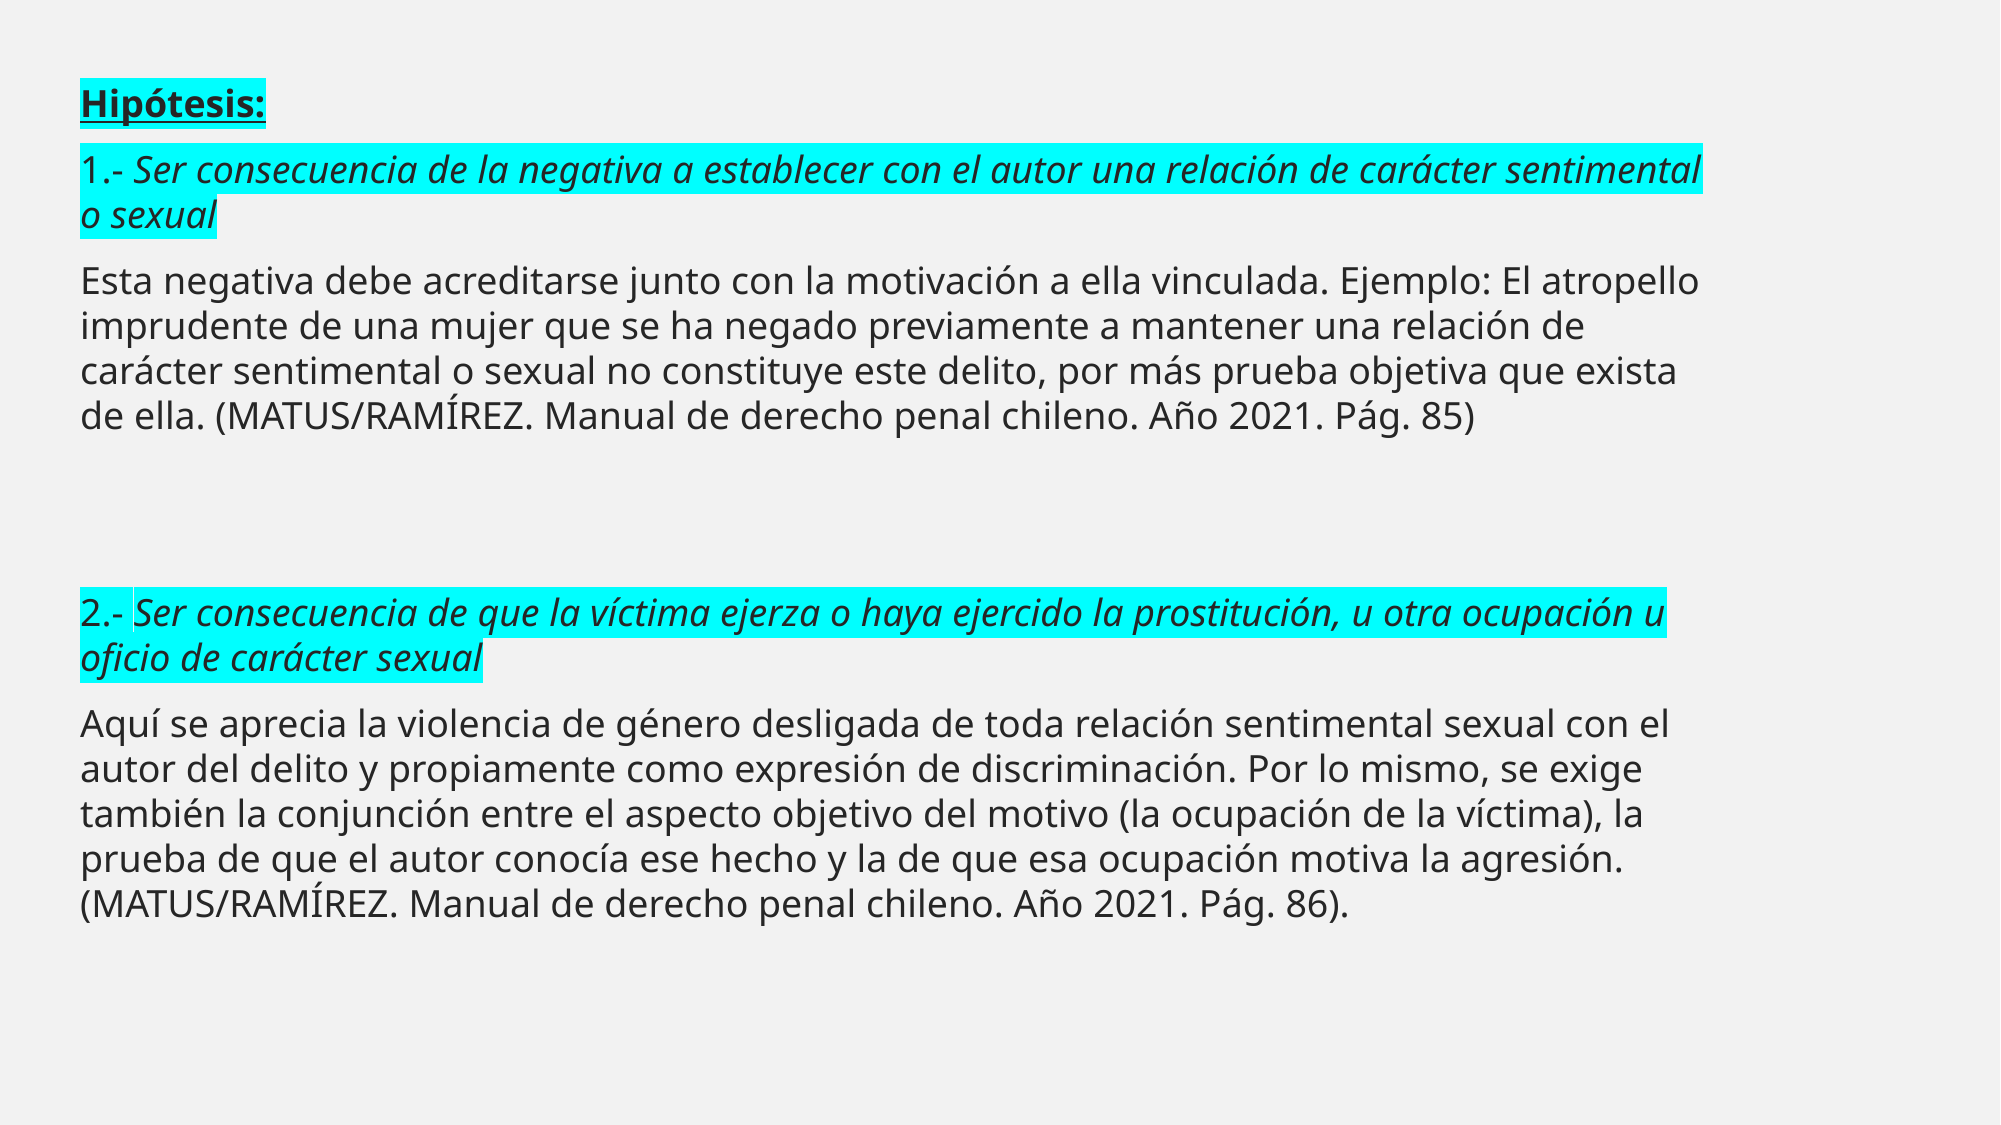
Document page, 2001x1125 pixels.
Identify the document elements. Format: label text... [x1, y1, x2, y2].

list Hipótesis: 1.- Ser consecuencia de la negativa a establecer con el autor una relación de carácter sentimental o sexual Esta negativa debe acreditarse junto con la motivación a ella vinculada. Ejemplo: El atropello imprudente de una mujer que se ha negado previamente a mantener una relación de carácter sentimental o sexual no constituye este delito, por más prueba objetiva que exista de ella. (MATUS/RAMÍREZ. Manual de derecho penal chileno. Año 2021. Pág. 85) 2.- Ser consecuencia de que la víctima ejerza o haya ejercido la prostitución, u otra ocupación u oficio de carácter sexual Aquí se aprecia la violencia de género desligada de toda relación sentimental sexual con el autor del delito y propiamente como expresión de discriminación. Por lo mismo, se exige también la conjunción entre el aspecto objetivo del motivo (la ocupación de la víctima), la prueba de que el autor conocía ese hecho y la de que esa ocupación motiva la agresión. (MATUS/RAMÍREZ. Manual de derecho penal chileno. Año 2021. Pág. 86). [65, 72, 1742, 942]
